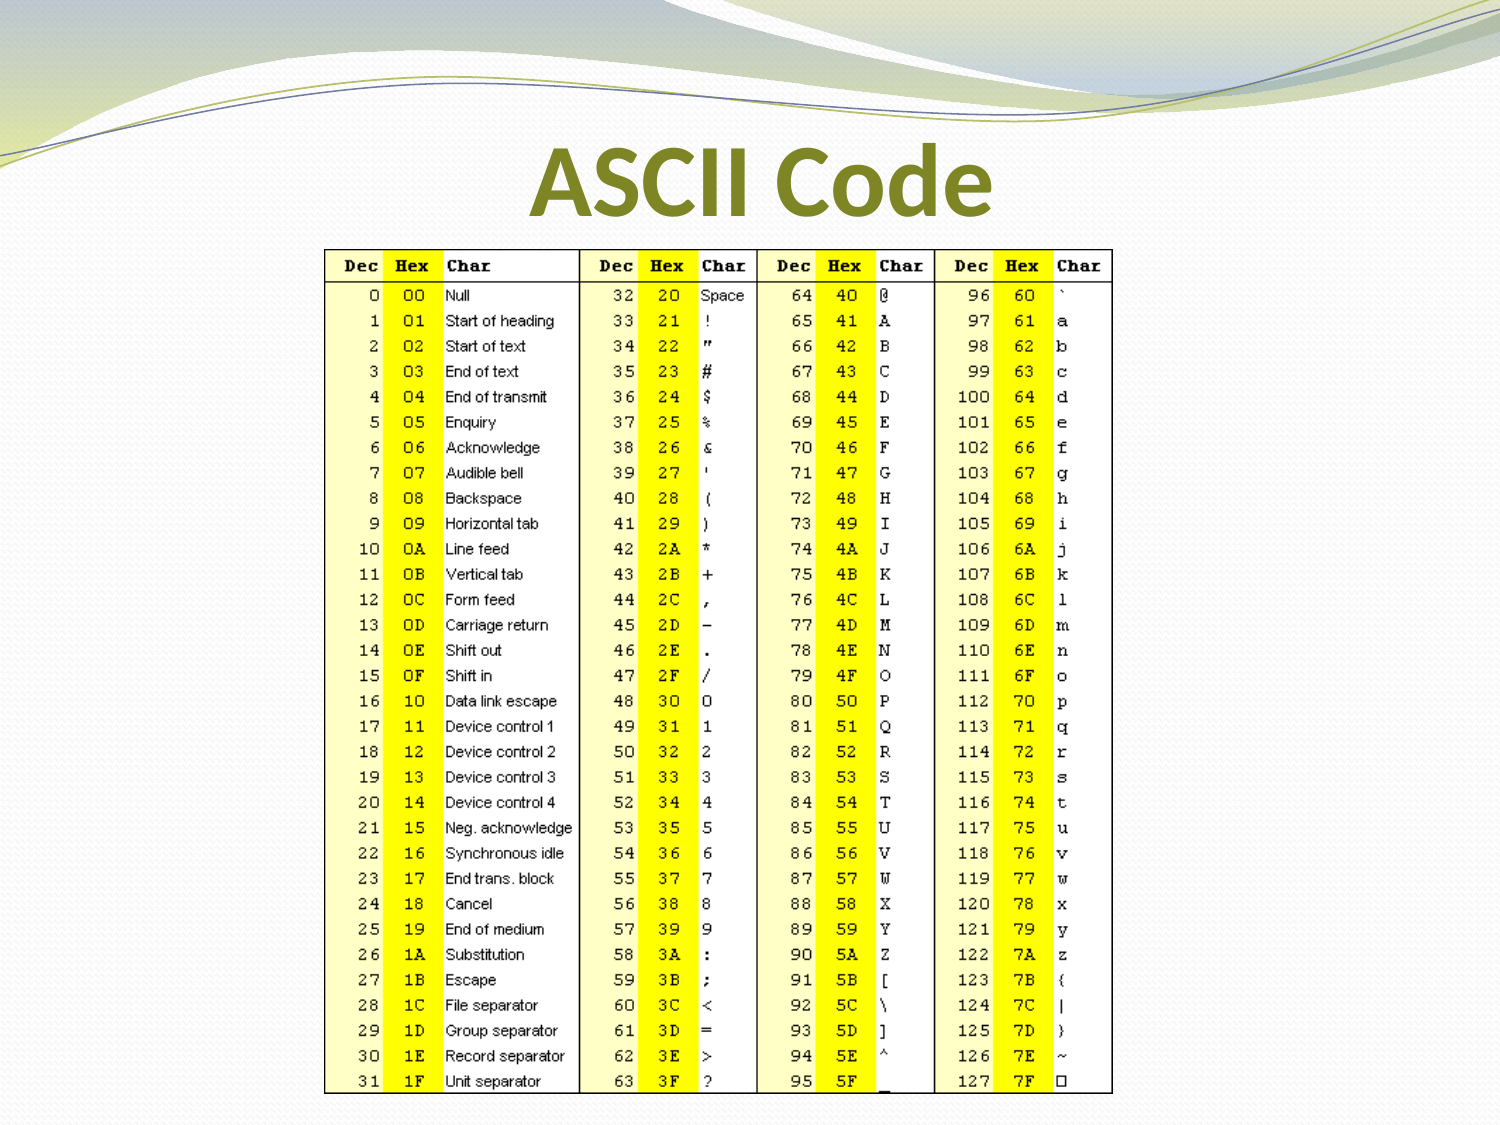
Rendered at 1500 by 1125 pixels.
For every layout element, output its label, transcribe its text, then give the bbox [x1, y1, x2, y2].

picture [324, 249, 1113, 1094]
title ASCII Code [87, 50, 1438, 238]
